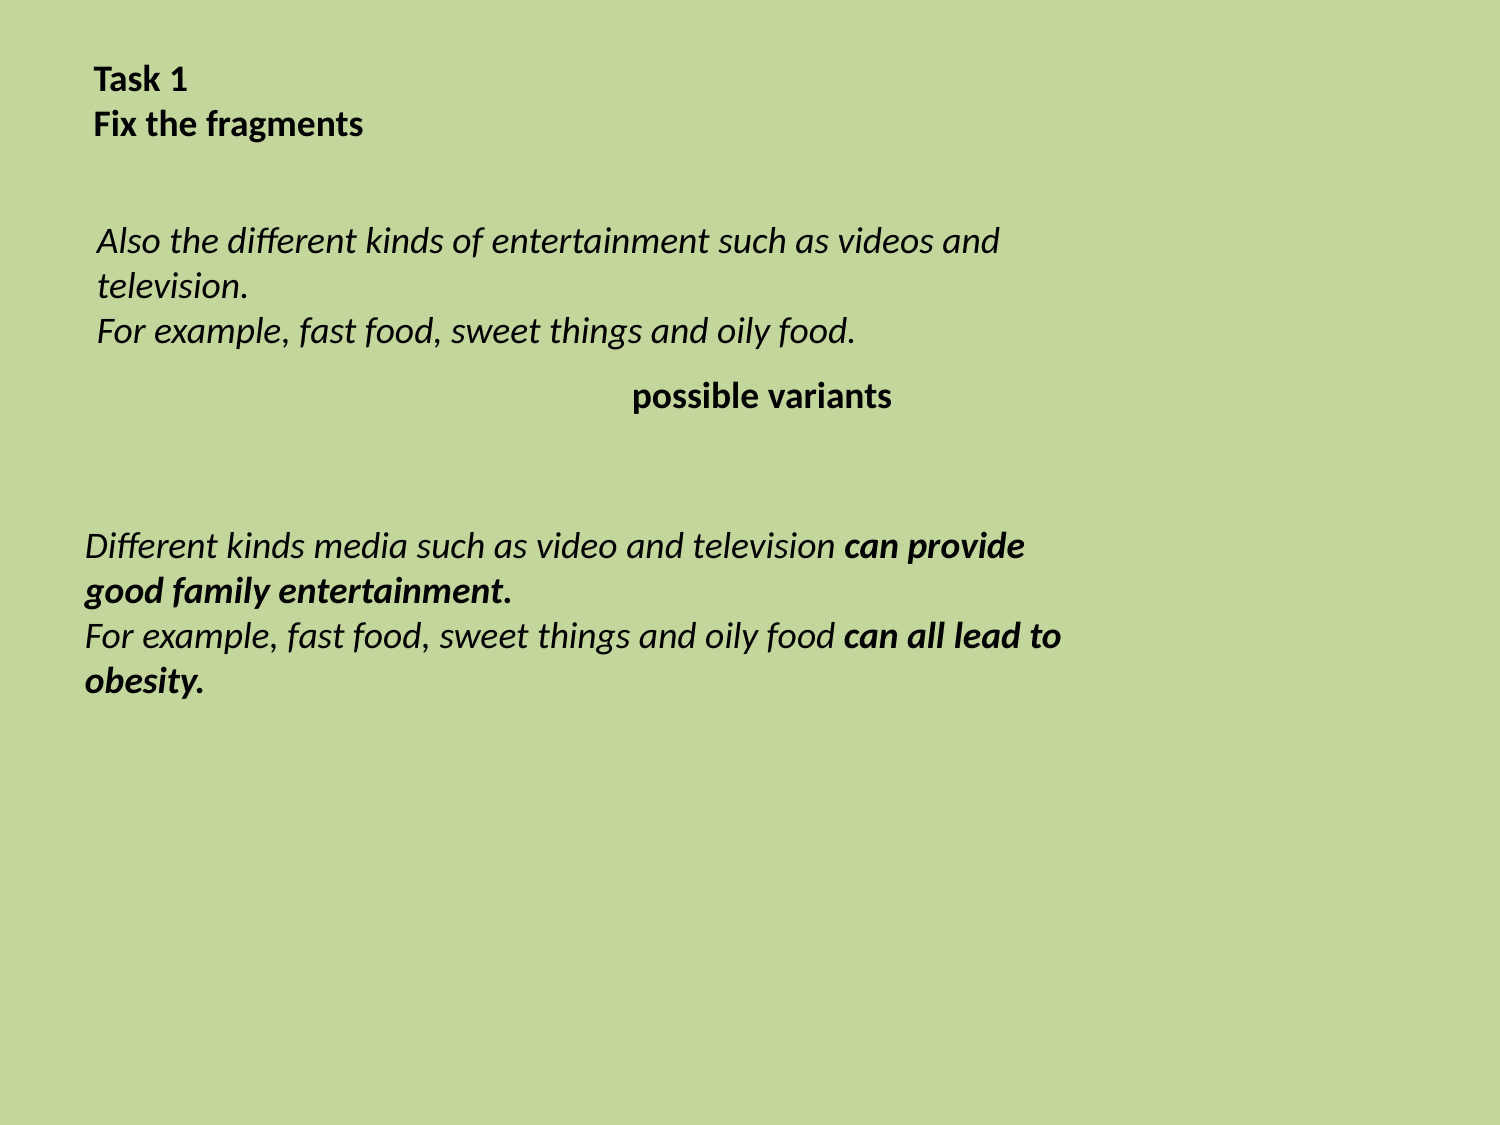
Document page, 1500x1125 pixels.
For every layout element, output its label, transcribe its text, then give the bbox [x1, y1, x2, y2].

text_box Different kinds media such as video and television can provide good family entertainment. For example, fast food, sweet things and oily food can all lead to obesity. [70, 468, 1090, 709]
text_box possible variants [617, 363, 910, 423]
text_box Task 1 Fix the fragments [70, 46, 848, 152]
text_box Also the different kinds of entertainment such as videos and television. For example, fast food, sweet things and oily food. [82, 163, 1125, 359]
